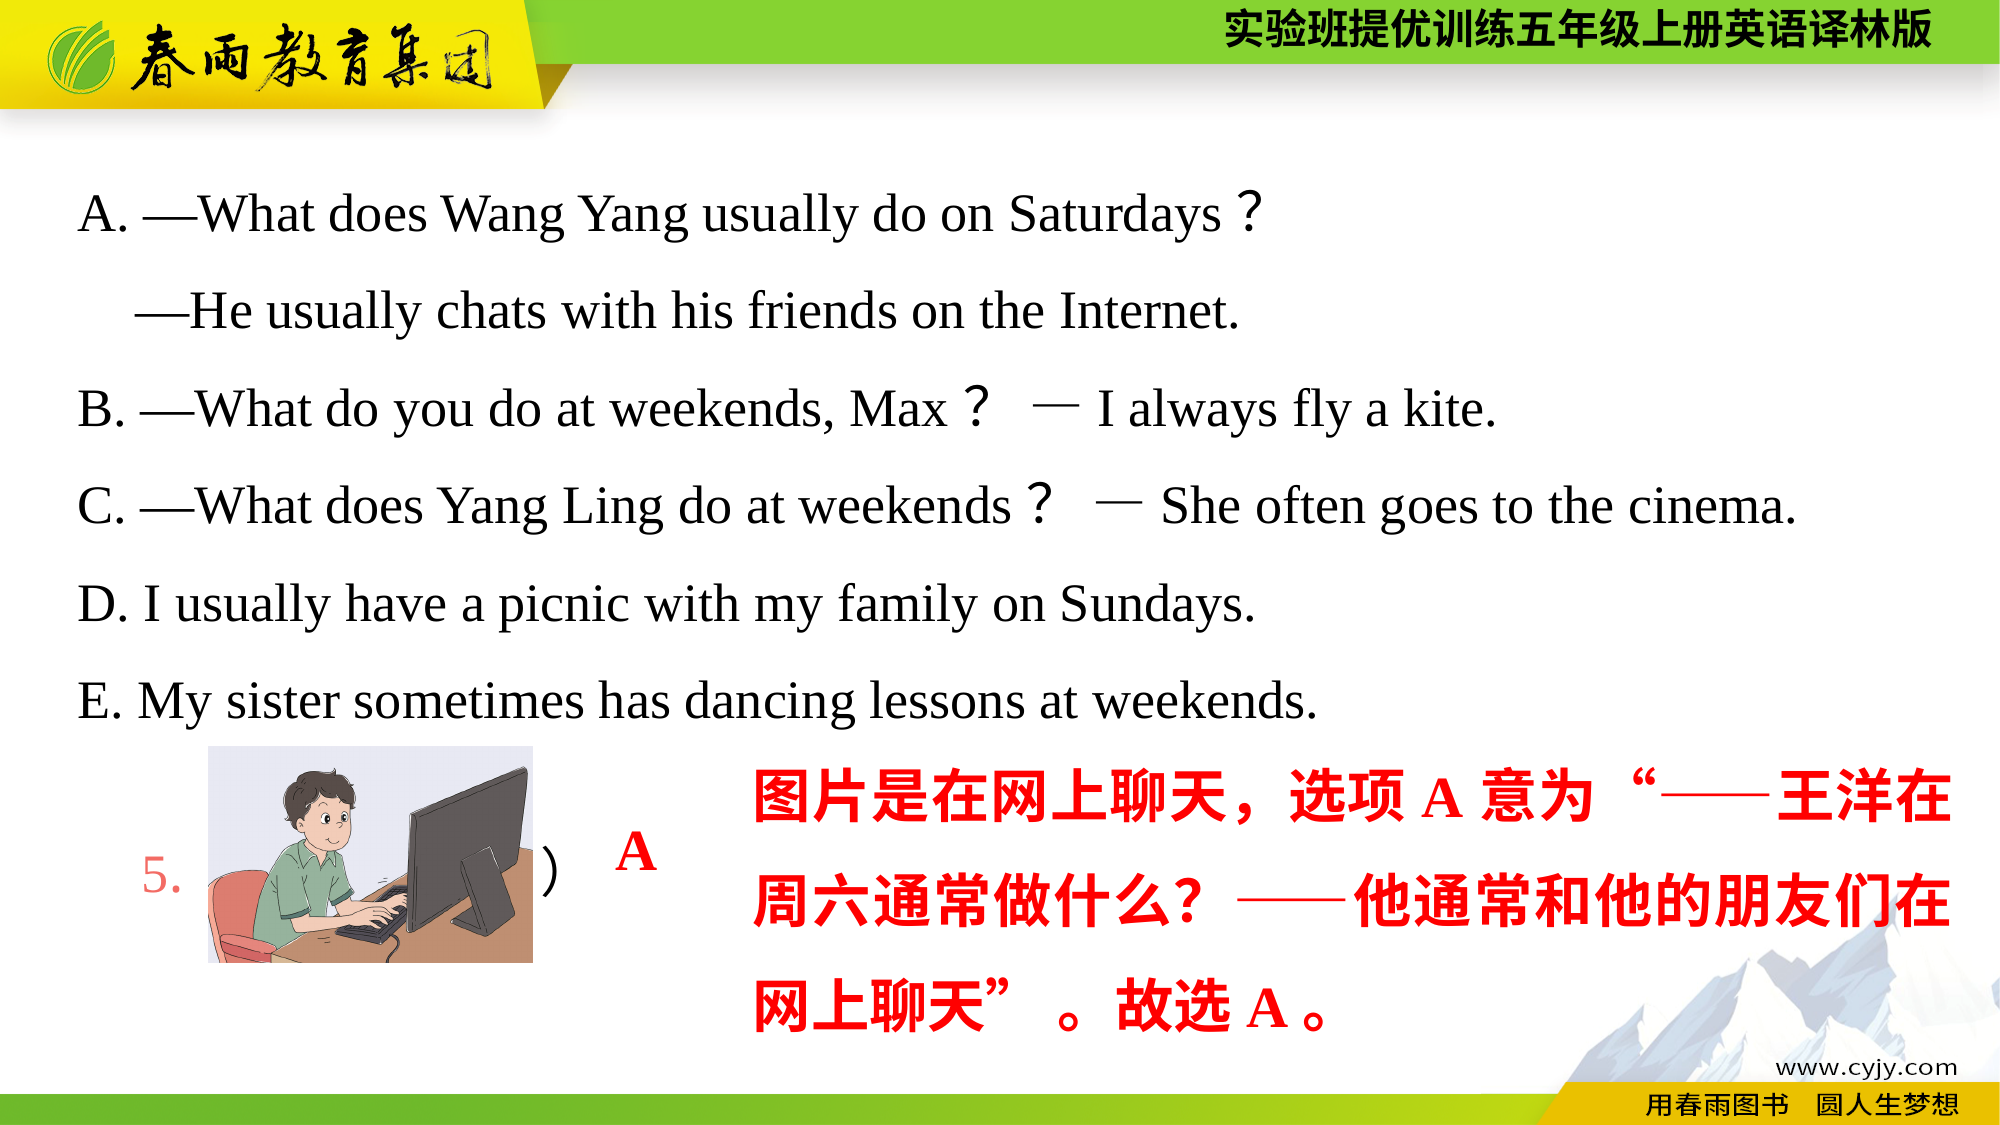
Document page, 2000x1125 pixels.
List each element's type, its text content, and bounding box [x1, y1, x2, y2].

text_box A [600, 804, 672, 890]
list 5. （ ） [59, 798, 203, 912]
picture [0, 0, 2000, 1125]
text_box 图片是在网上聊天，选项A意为“——王洋在周六通常做什么？——他通常和他的朋友们在网上聊天” 。故选A。 [738, 717, 1969, 1047]
list 5. （ ） [538, 798, 738, 912]
text_box A. —What does Wang Yang usually do on Saturdays？ —He usually chats with his friends on the Internet. B. —What do you do at weekends, Max？ —I always fly a kite. C. —What does Yang Ling do at weekends？ —She often goes to the cinema. D. I usually have a picnic with my family on Sundays. E. My sister sometimes has dancing lessons at weekends. [62, 137, 1947, 737]
